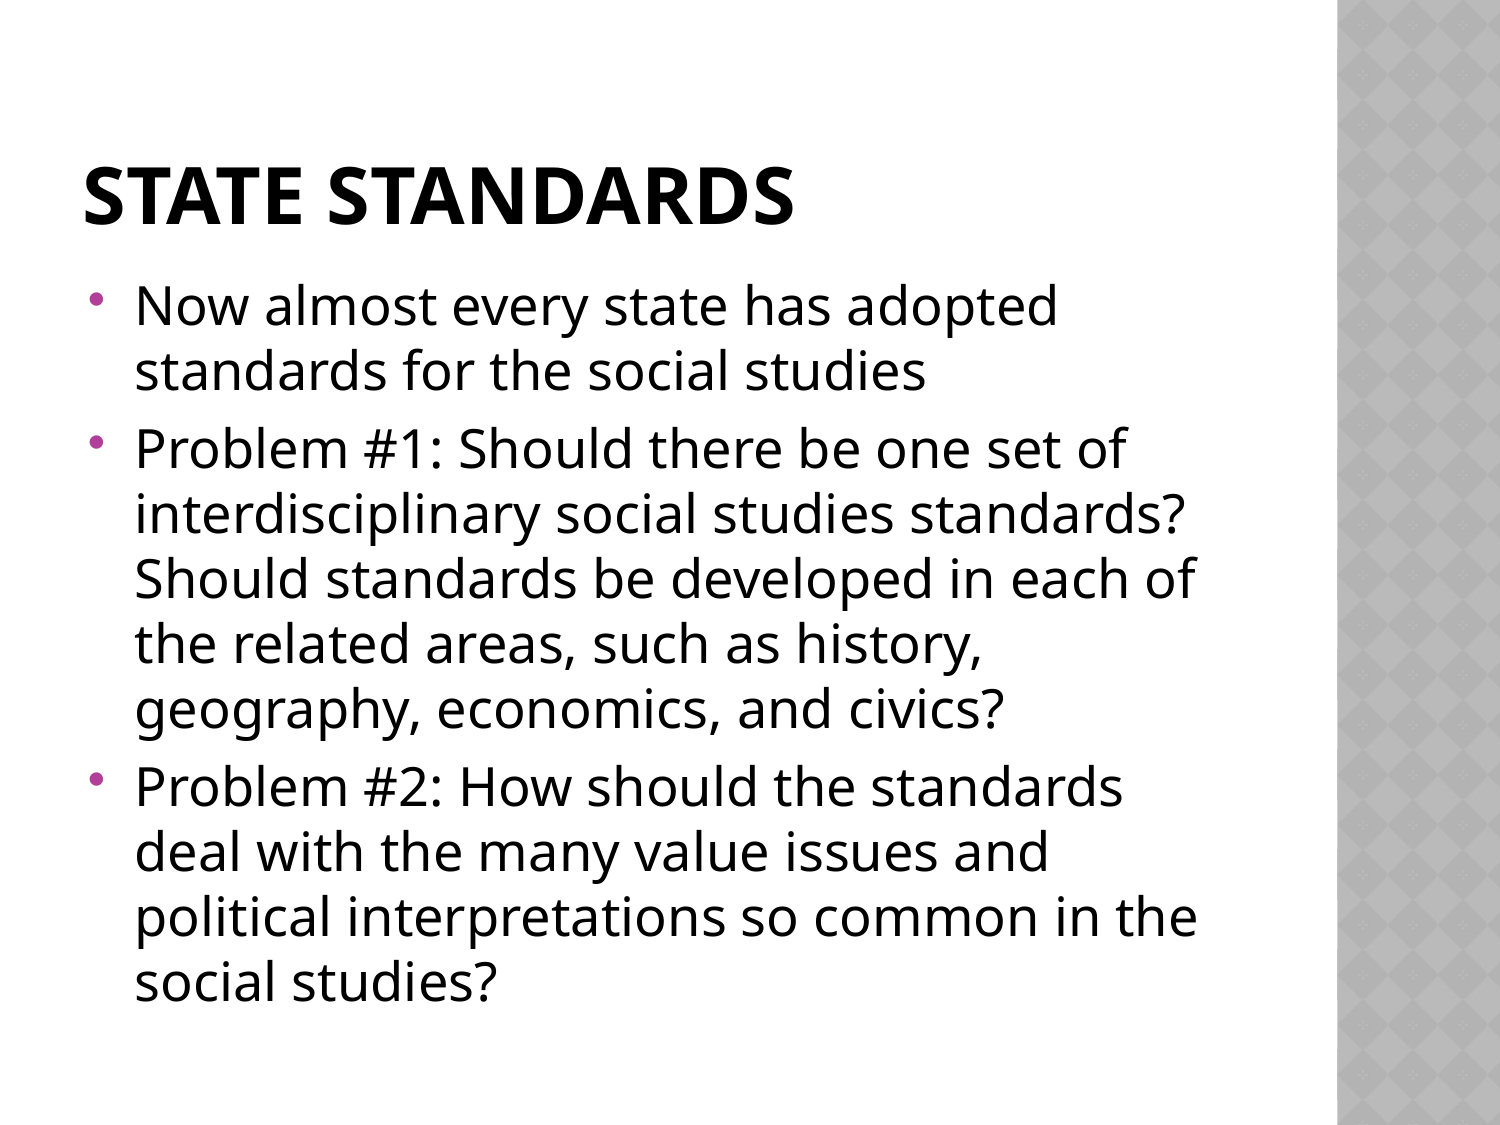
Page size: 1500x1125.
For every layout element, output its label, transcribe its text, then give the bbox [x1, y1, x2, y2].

list Now almost every state has adopted standards for the social studies Problem #1: Should there be one set of interdisciplinary social studies standards? Should standards be developed in each of the related areas, such as history, geography, economics, and civics? Problem #2: How should the standards deal with the many value issues and political interpretations so common in the social studies? [75, 264, 1263, 1059]
title State standards [75, 52, 1263, 240]
